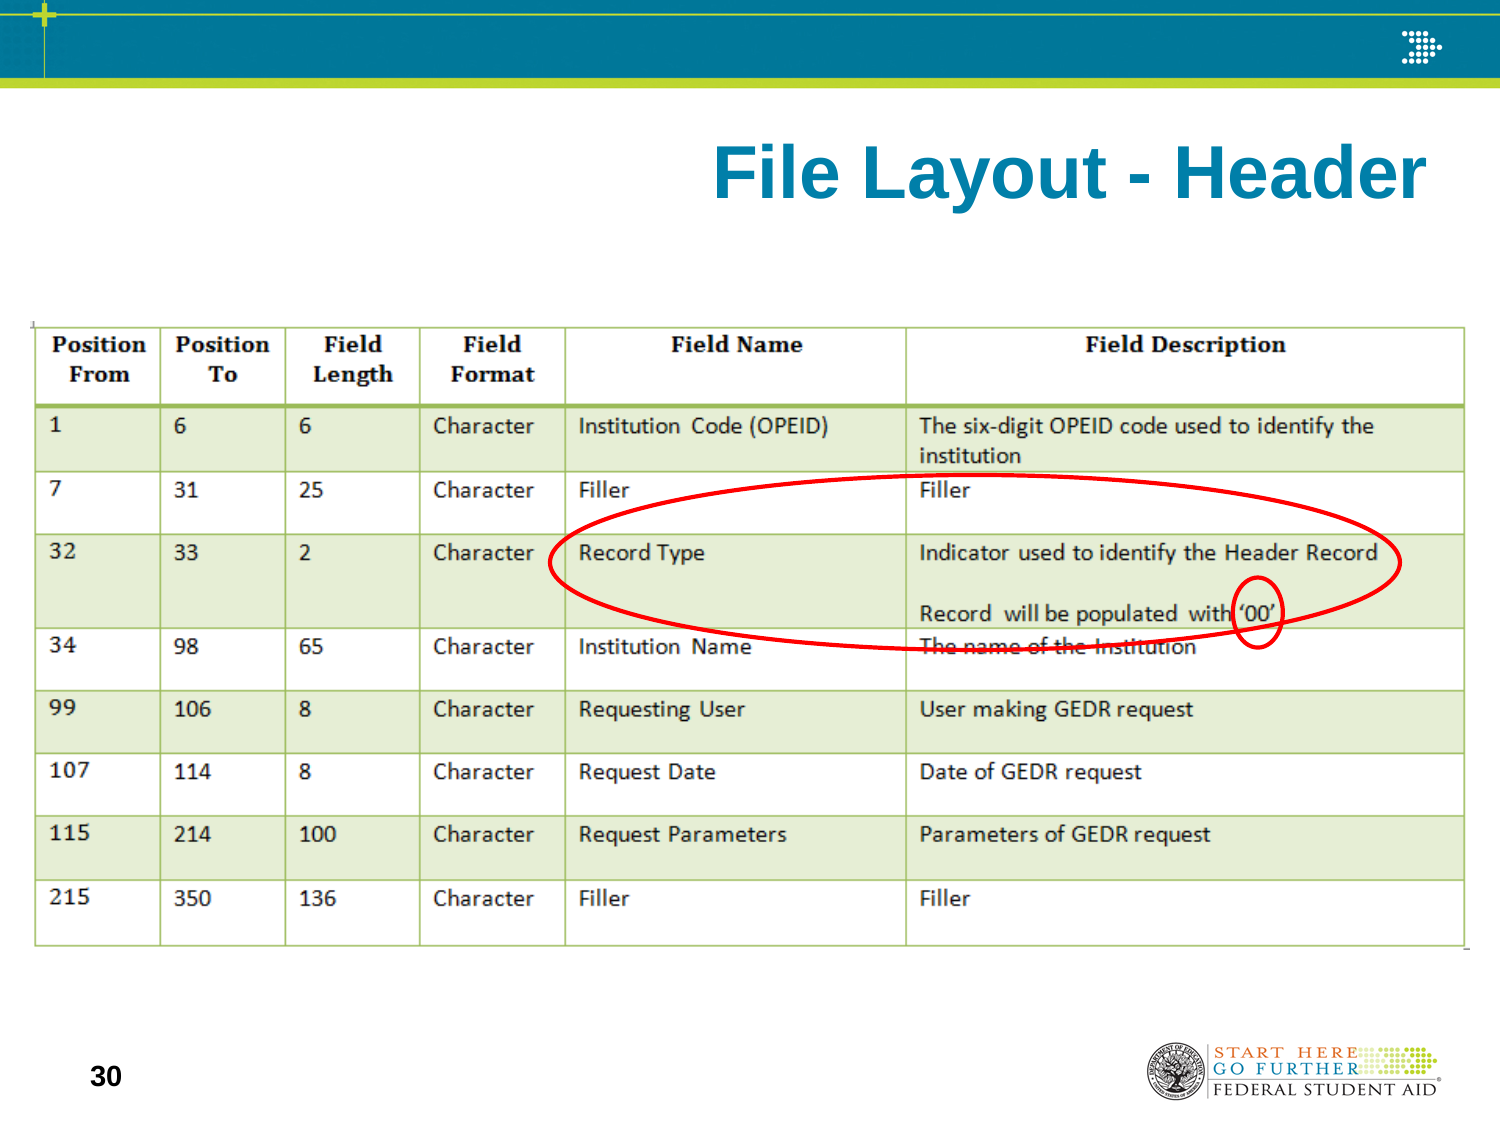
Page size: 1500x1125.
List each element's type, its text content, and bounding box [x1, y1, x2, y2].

picture [1424, 32, 1428, 42]
slide_number 30 [74, 1049, 388, 1125]
picture [0, 3, 1500, 26]
picture [0, 78, 1500, 1125]
title File Layout - Header [56, 112, 1444, 226]
